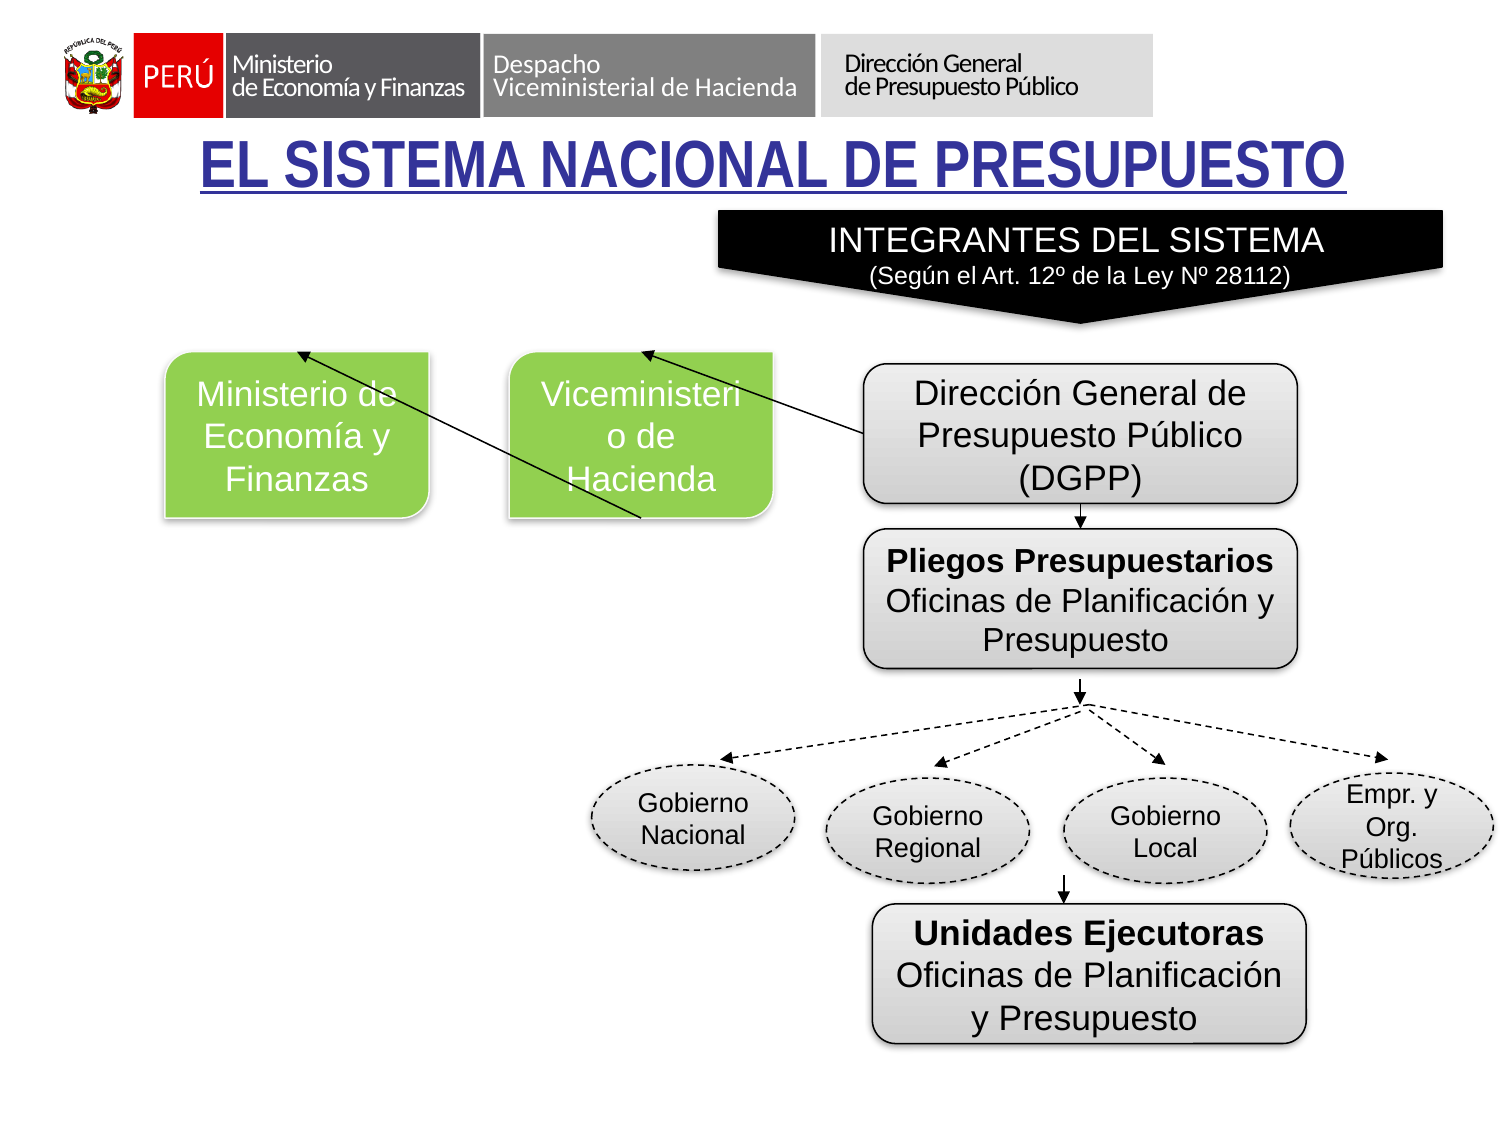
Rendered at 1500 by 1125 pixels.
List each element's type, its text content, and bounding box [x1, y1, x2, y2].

text_box Gobierno Local [1063, 777, 1268, 885]
text_box Gobierno Nacional [590, 764, 796, 871]
text_box EL SISTEMA NACIONAL DE PRESUPUESTO [171, 112, 1376, 208]
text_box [719, 704, 1076, 760]
text_box INTEGRANTES DEL SISTEMA (Según el Art. 12º de la Ley Nº 28112) [718, 210, 1443, 324]
text_box Ministerio de Economía y Finanzas [164, 350, 430, 519]
text_box Unidades Ejecutoras Oficinas de Planificación y Presupuesto [871, 903, 1308, 1045]
picture [53, 29, 484, 122]
text_box Dirección General de Presupuesto Público (DGPP) [862, 363, 1299, 505]
text_box Viceministerio de Hacienda [508, 350, 775, 519]
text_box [933, 711, 1081, 767]
text_box Gobierno Regional [825, 777, 1031, 885]
text_box Pliegos Presupuestarios Oficinas de Planificación y Presupuesto [862, 528, 1299, 670]
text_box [1088, 704, 1389, 760]
text_box Empr. y Org. Públicos [1289, 772, 1495, 879]
